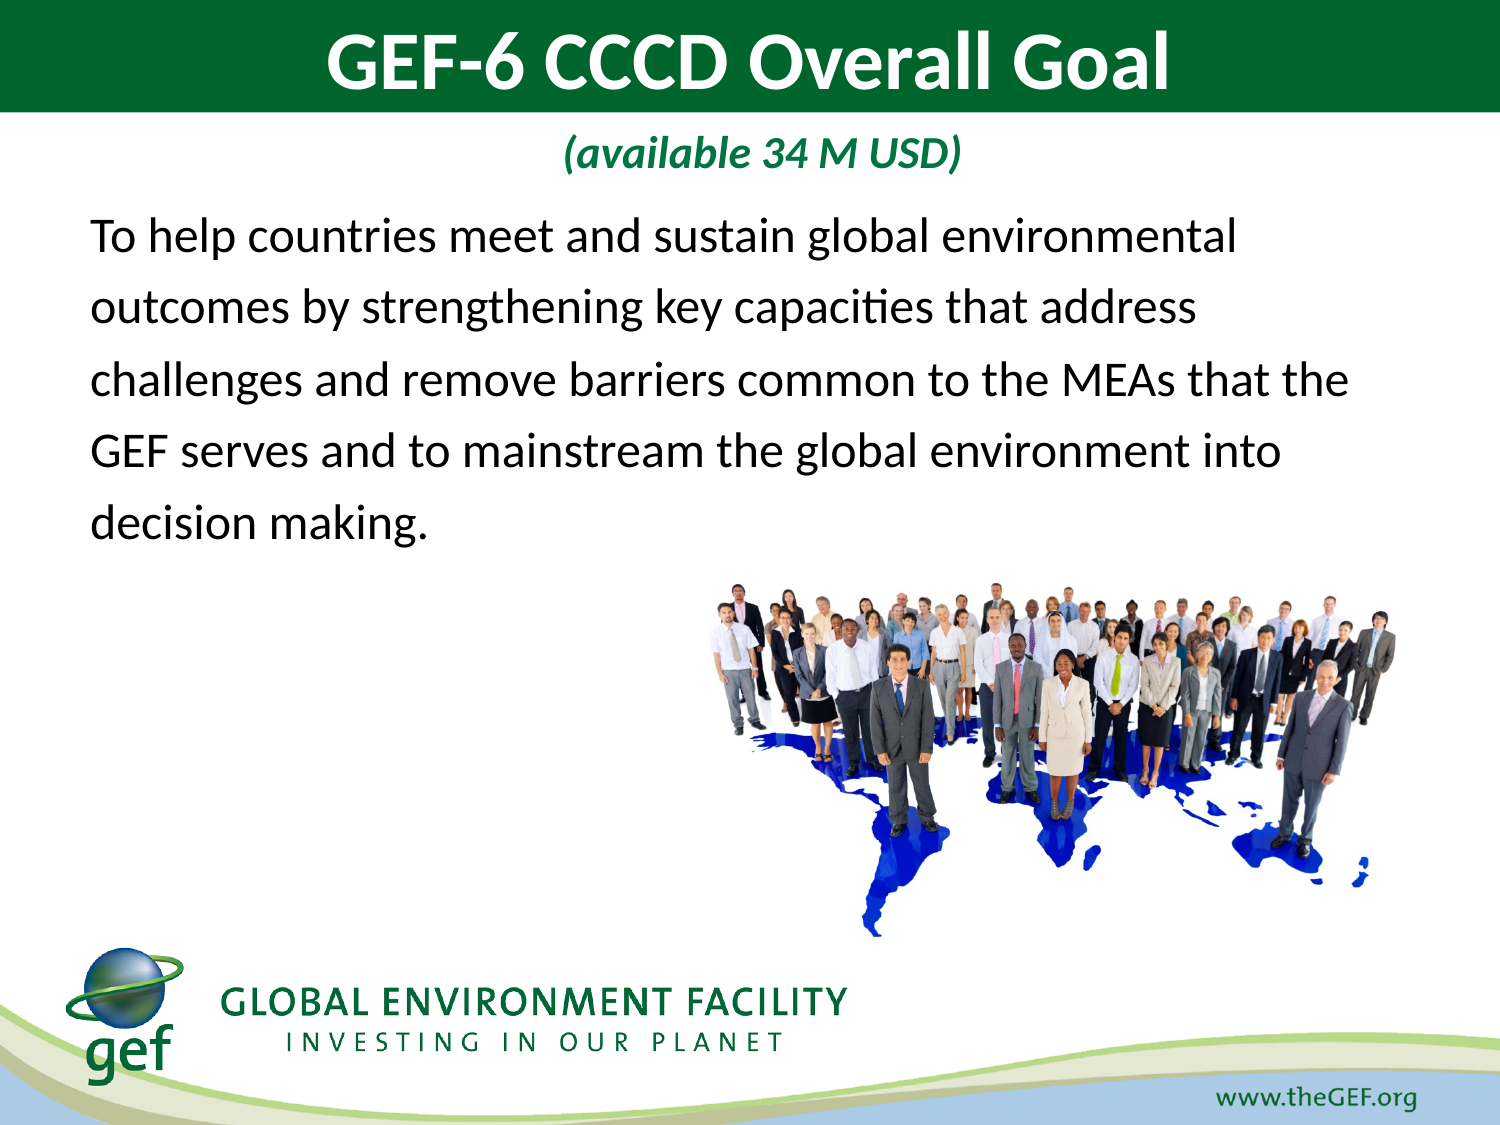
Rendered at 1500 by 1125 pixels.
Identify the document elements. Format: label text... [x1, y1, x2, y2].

title (available 34 M USD) [37, 112, 1488, 188]
picture [0, 512, 1500, 1125]
text_box GEF-6 CCCD Overall Goal [0, 0, 1500, 113]
list To help countries meet and sustain global environmental outcomes by strengthening key capacities that address challenges and remove barriers common to the MEAs that the GEF serves and to mainstream the global environment into decision making. [75, 188, 1425, 925]
